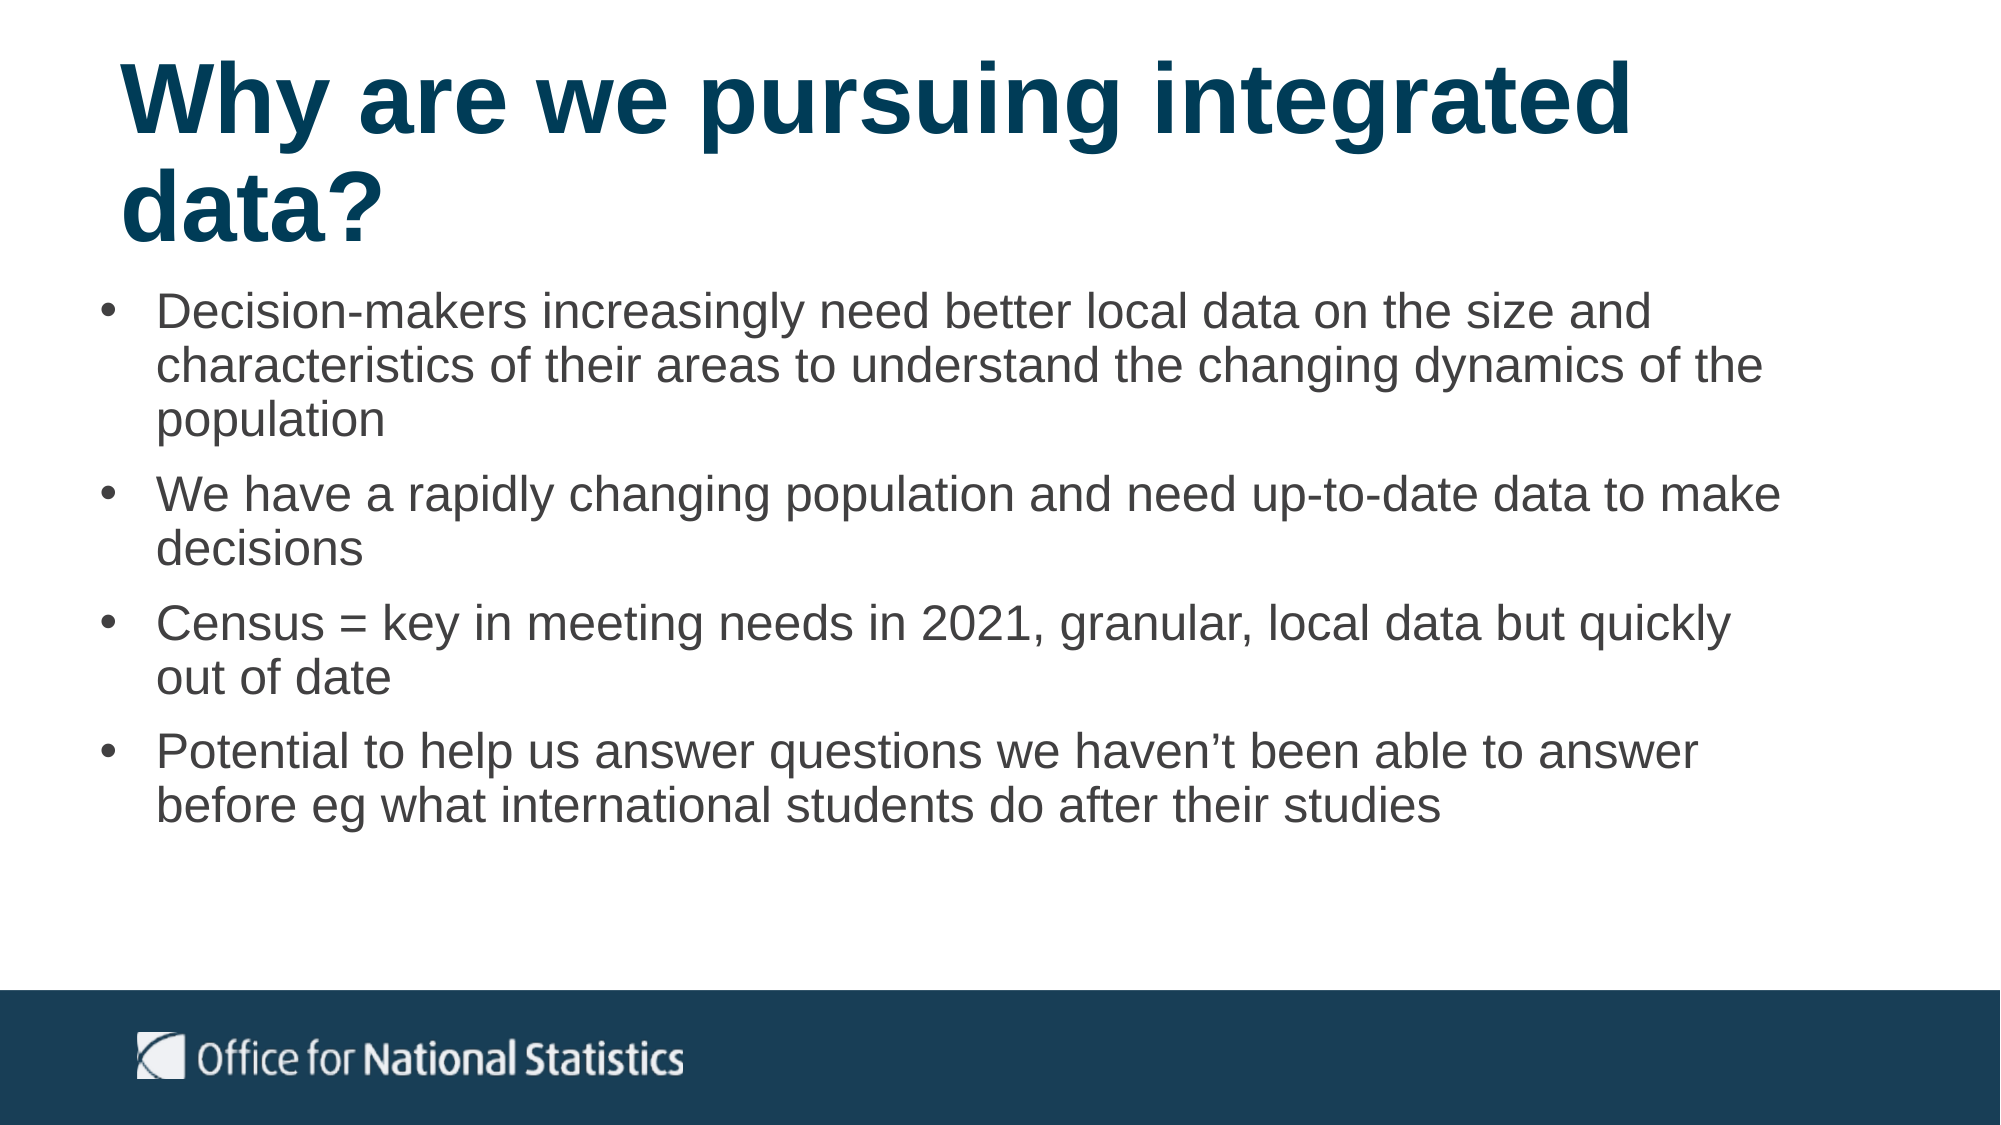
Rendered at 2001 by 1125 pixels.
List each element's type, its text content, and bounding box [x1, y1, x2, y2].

list Decision-makers increasingly need better local data on the size and characteristics of their areas to understand the changing dynamics of the population We have a rapidly changing population and need up-to-date data to make decisions Census = key in meeting needs in 2021, granular, local data but quickly out of date Potential to help us answer questions we haven’t been able to answer before eg what international students do after their studies [99, 277, 1825, 847]
title Why are we pursuing integrated data? [120, 39, 1846, 273]
